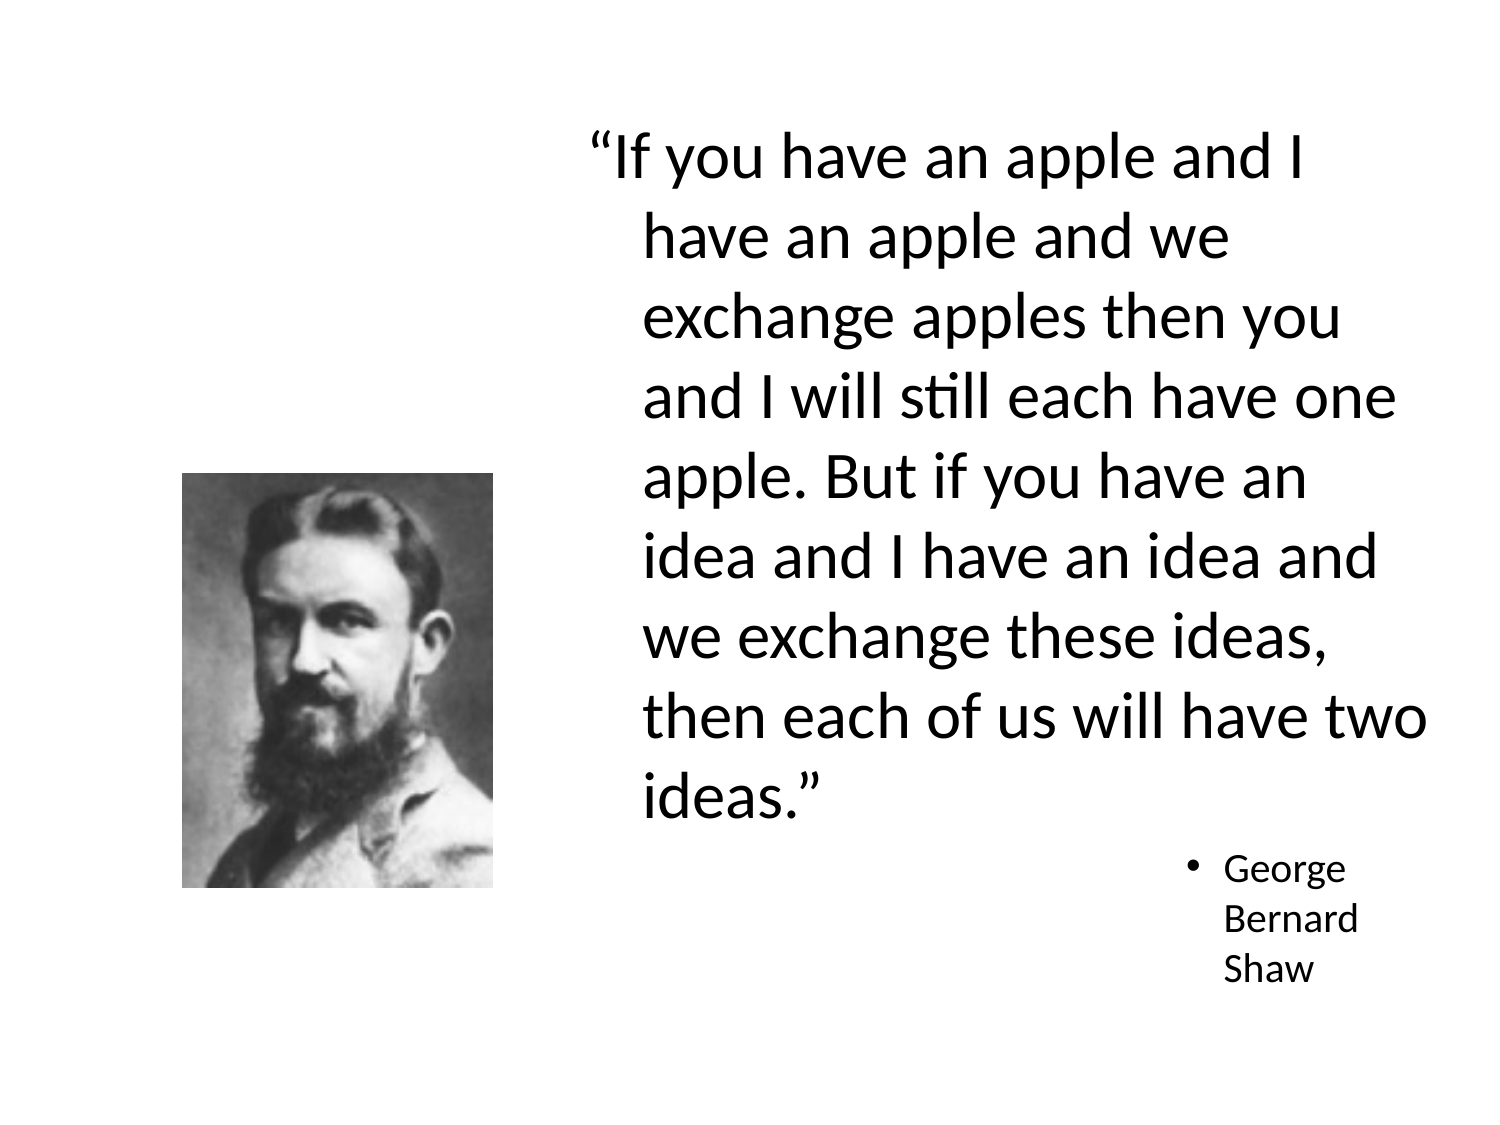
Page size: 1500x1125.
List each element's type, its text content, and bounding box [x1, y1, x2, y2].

list “If you have an apple and I have an apple and we exchange apples then you and I will still each have one apple. But if you have an idea and I have an idea and we exchange these ideas, then each of us will have two ideas.” George Bernard Shaw [570, 104, 1452, 1062]
title George Bernard Shaw Quote [75, 45, 1425, 233]
picture [181, 473, 494, 888]
